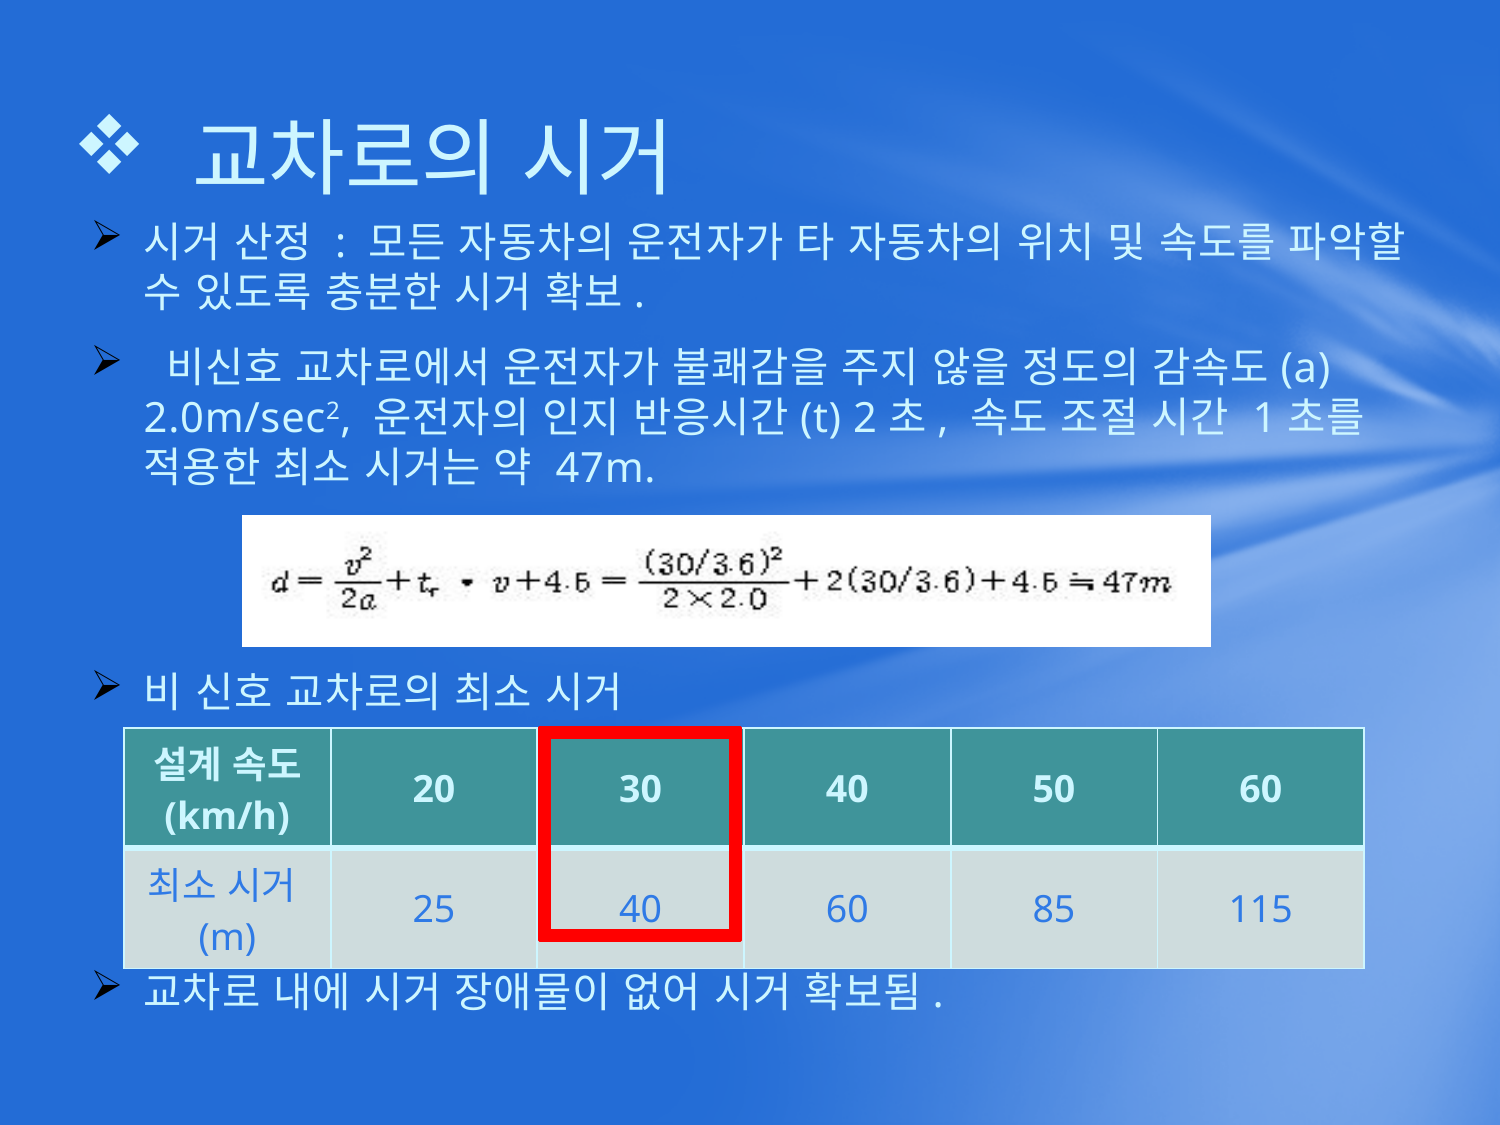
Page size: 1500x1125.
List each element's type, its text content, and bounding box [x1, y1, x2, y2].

table_header 50 [952, 729, 1157, 845]
text_box [538, 726, 742, 942]
table_header 40 [745, 729, 950, 845]
table_header 20 [332, 729, 536, 845]
table_cell 60 [745, 851, 950, 968]
table_header 설계 속도 (km/h) [125, 729, 330, 845]
table_cell 115 [1158, 851, 1363, 968]
picture [241, 515, 1211, 647]
title 교차로의 시거 [57, 37, 1318, 208]
table_header 30 [551, 739, 729, 845]
table_header 60 [1158, 729, 1363, 845]
table_cell 85 [952, 851, 1157, 968]
list 시거 산정 : 모든 자동차의 운전자가 타 자동차의 위치 및 속도를 파악할 수 있도록 충분한 시거 확보. 비신호 교차로에서 운전자가 불쾌감을 주지 않을 정도의 감속도(a) 2.0m/sec2, 운전자의 인지 반응시간(t) 2초, 속도 조절 시간 1초를 적용한 최소 시거는 약 47m. 비 신호 교차로의 최소 시거 교차로 내에 시거 장애물이 없어 시거 확보됨. [57, 208, 1436, 1059]
table_cell 최소 시거(m) [125, 851, 330, 968]
table_cell 25 [332, 851, 536, 968]
table_cell 40 [538, 851, 743, 968]
